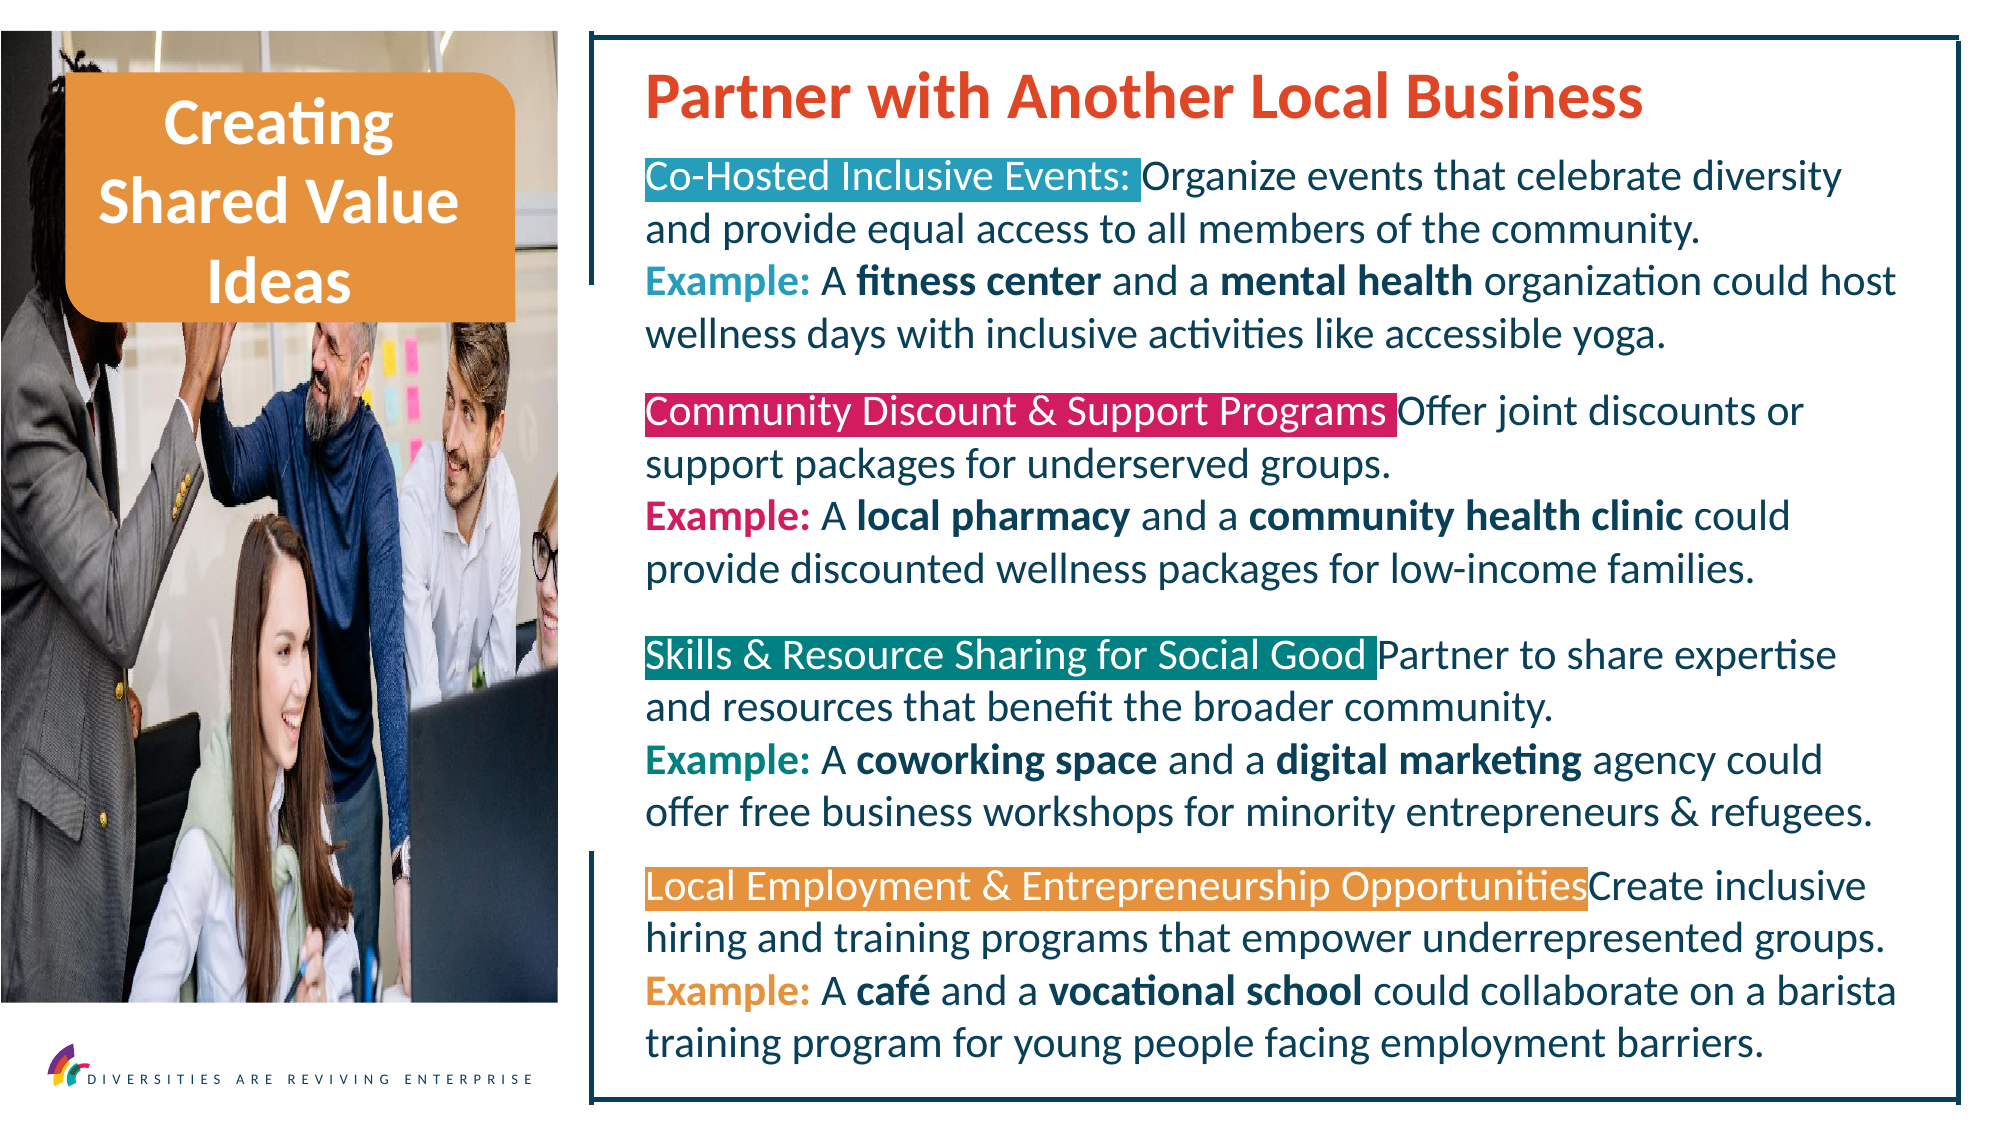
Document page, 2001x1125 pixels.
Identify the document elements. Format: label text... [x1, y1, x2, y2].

list Partner with Another Local Business [630, 44, 1894, 101]
list Co-Hosted Inclusive Events: Organize events that celebrate diversity and provide equal access to all members of the community. Example: A fitness center and a mental health organization could host wellness days with inclusive activities like accessible yoga. Community Discount & Support Programs Offer joint discounts or support packages for underserved groups. Example: A local pharmacy and a community health clinic could provide discounted wellness packages for low-income families. Skills & Resource Sharing for Social Good Partner to share expertise and resources that benefit the broader community. Example: A coworking space and a digital marketing agency could offer free business workshops for minority entrepreneurs & refugees. Local Employment & Entrepreneurship OpportunitiesCreate inclusive hiring and training programs that empower underrepresented groups. Example: A café and a vocational school could collaborate on a barista training program for young people facing employment barriers. [630, 139, 1922, 304]
picture [1, 30, 558, 1003]
